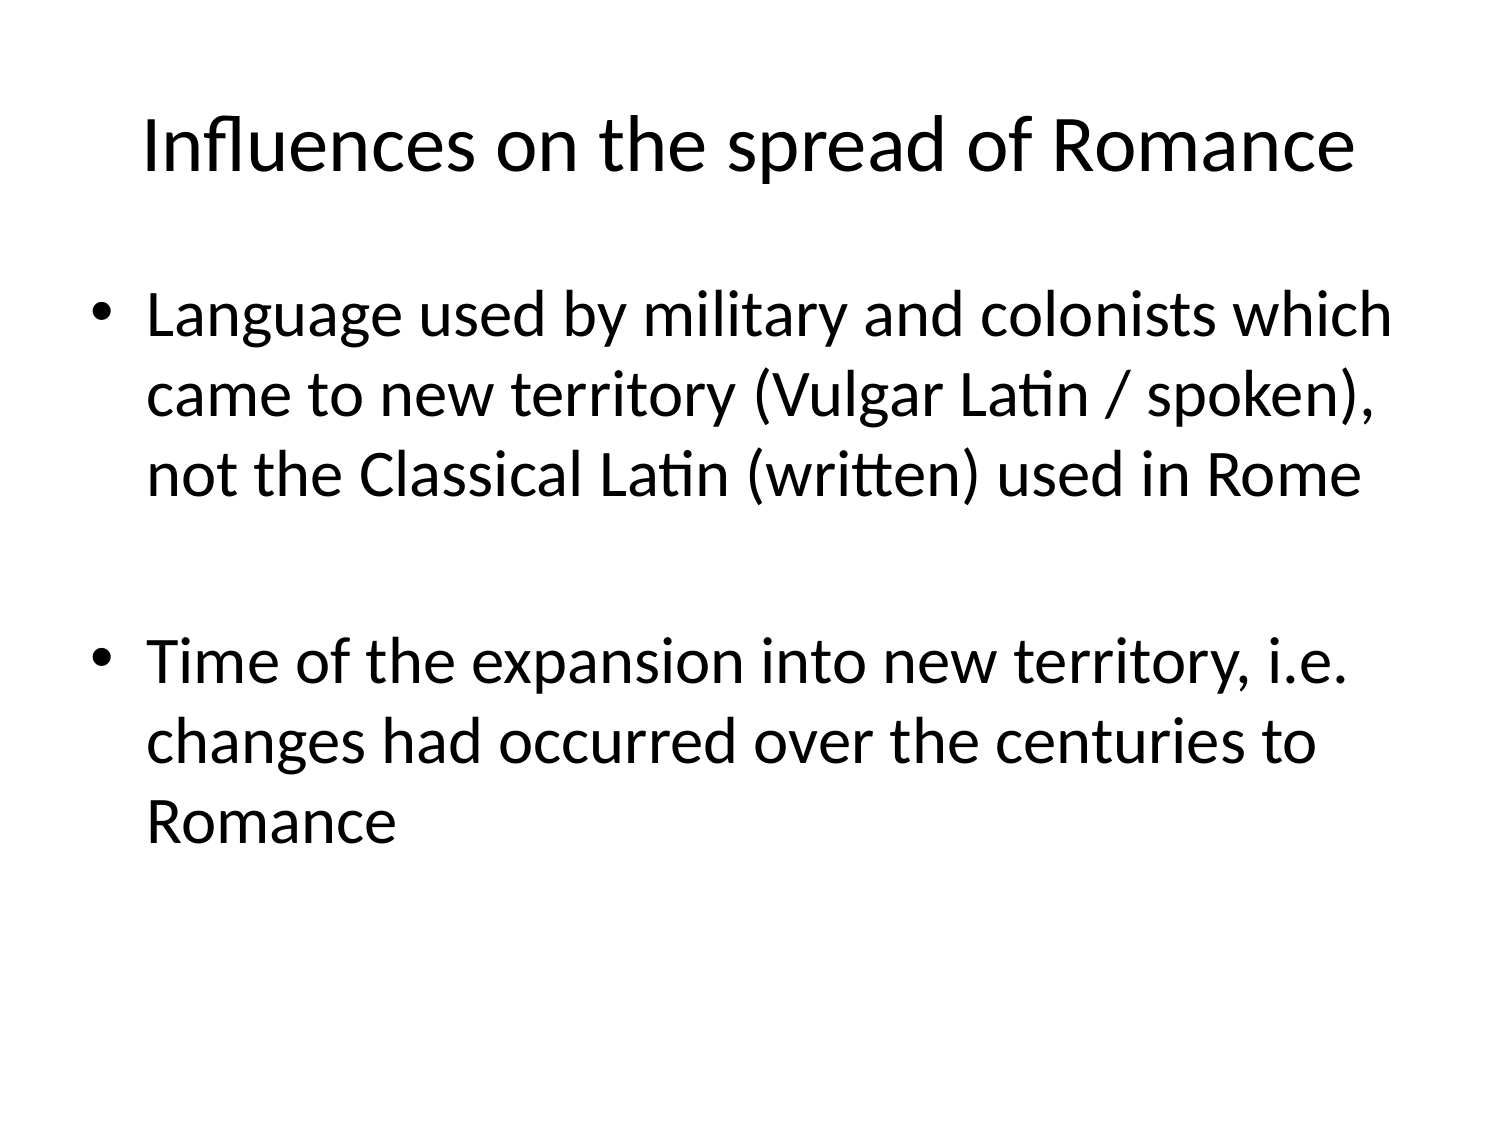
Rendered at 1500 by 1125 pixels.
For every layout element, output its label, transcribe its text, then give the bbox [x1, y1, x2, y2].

title Influences on the spread of Romance [75, 45, 1425, 233]
list Language used by military and colonists which came to new territory (Vulgar Latin / spoken), not the Classical Latin (written) used in Rome Time of the expansion into new territory, i.e. changes had occurred over the centuries to Romance [75, 262, 1425, 1005]
